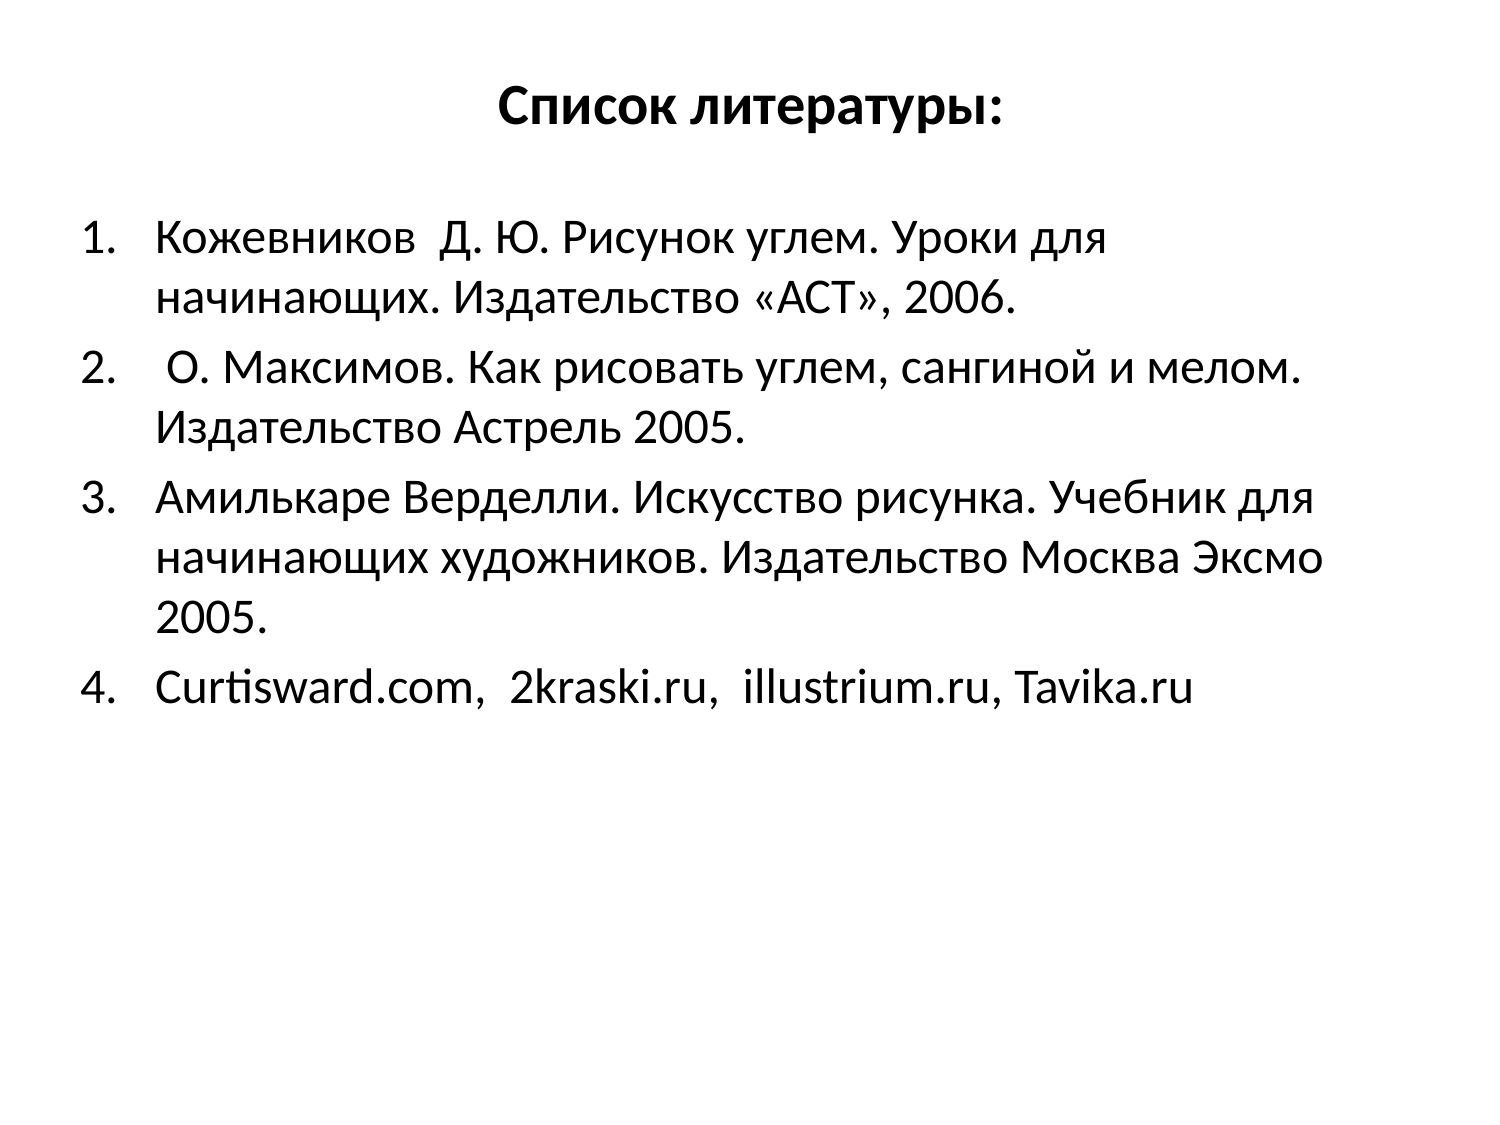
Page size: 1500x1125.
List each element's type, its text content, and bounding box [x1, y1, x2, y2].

list Кожевников Д. Ю. Рисунок углем. Уроки для начинающих. Издательство «АСТ», 2006. О. Максимов. Как рисовать углем, сангиной и мелом. Издательство Астрель 2005. Амилькаре Верделли. Искусство рисунка. Учебник для начинающих художников. Издательство Москва Эксмо 2005. Curtisward.com, 2kraski.ru, illustrium.ru, Tavika.ru [64, 196, 1415, 939]
title Список литературы: [76, 42, 1427, 231]
